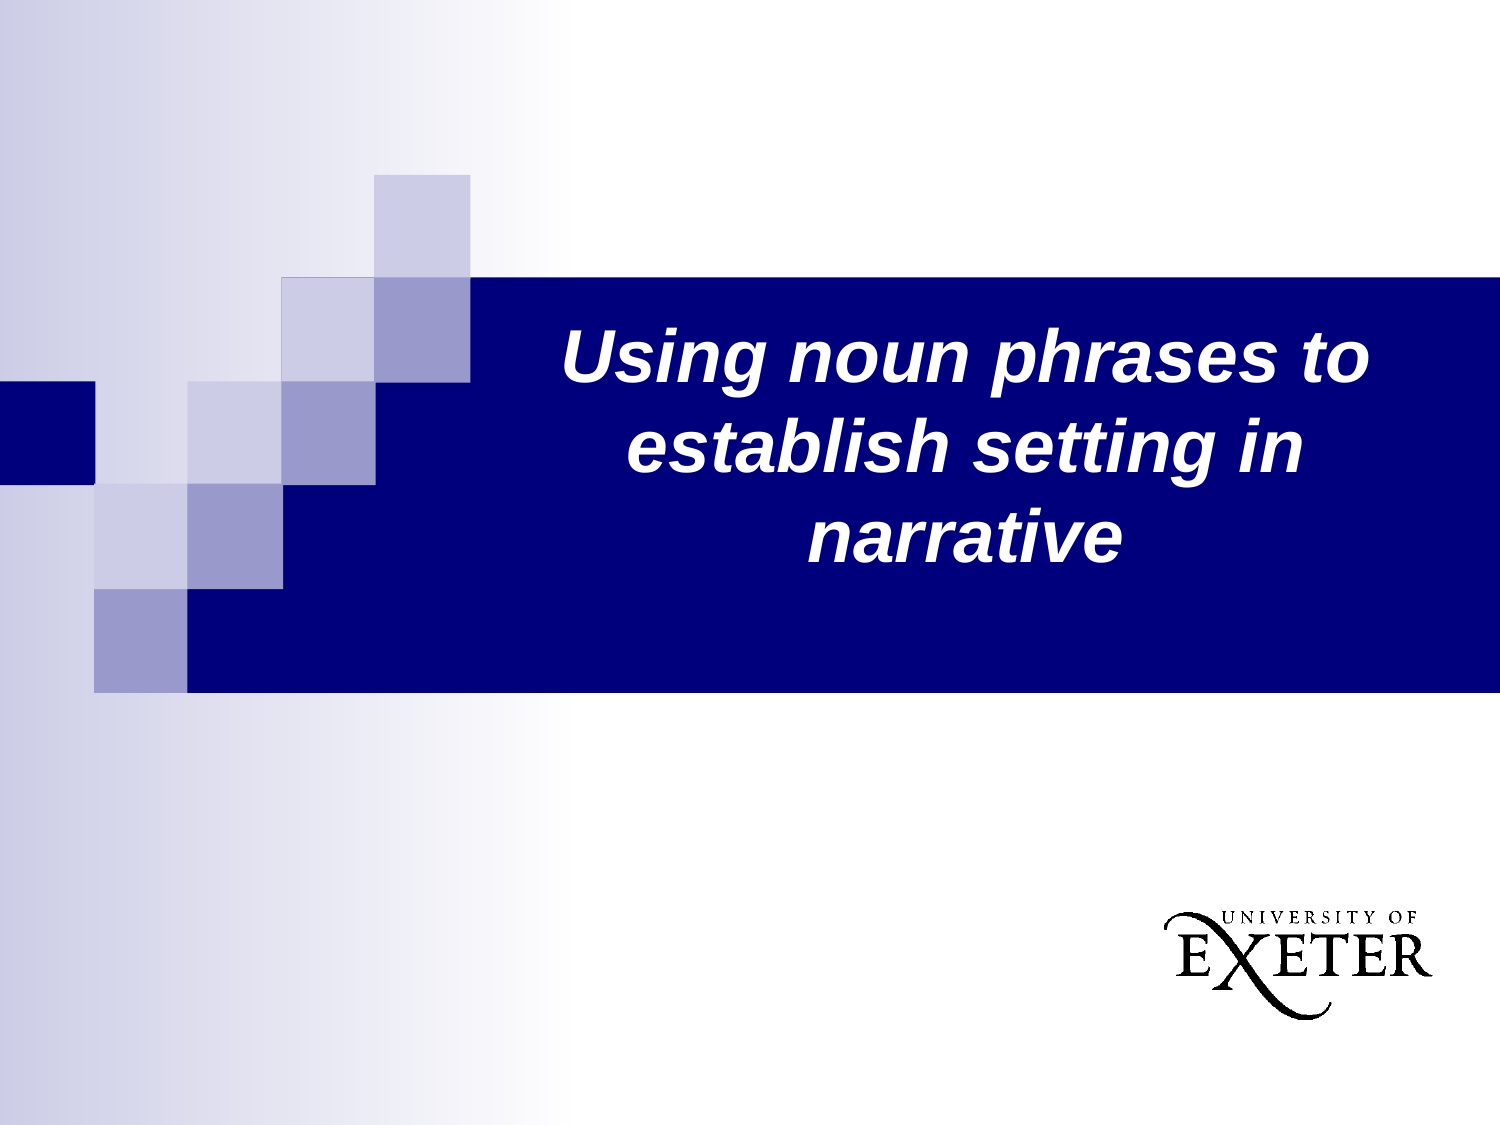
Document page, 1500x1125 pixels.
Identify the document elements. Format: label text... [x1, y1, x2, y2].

picture [1160, 908, 1434, 1022]
text_box Using noun phrases to establish setting in narrative [478, 299, 1454, 585]
